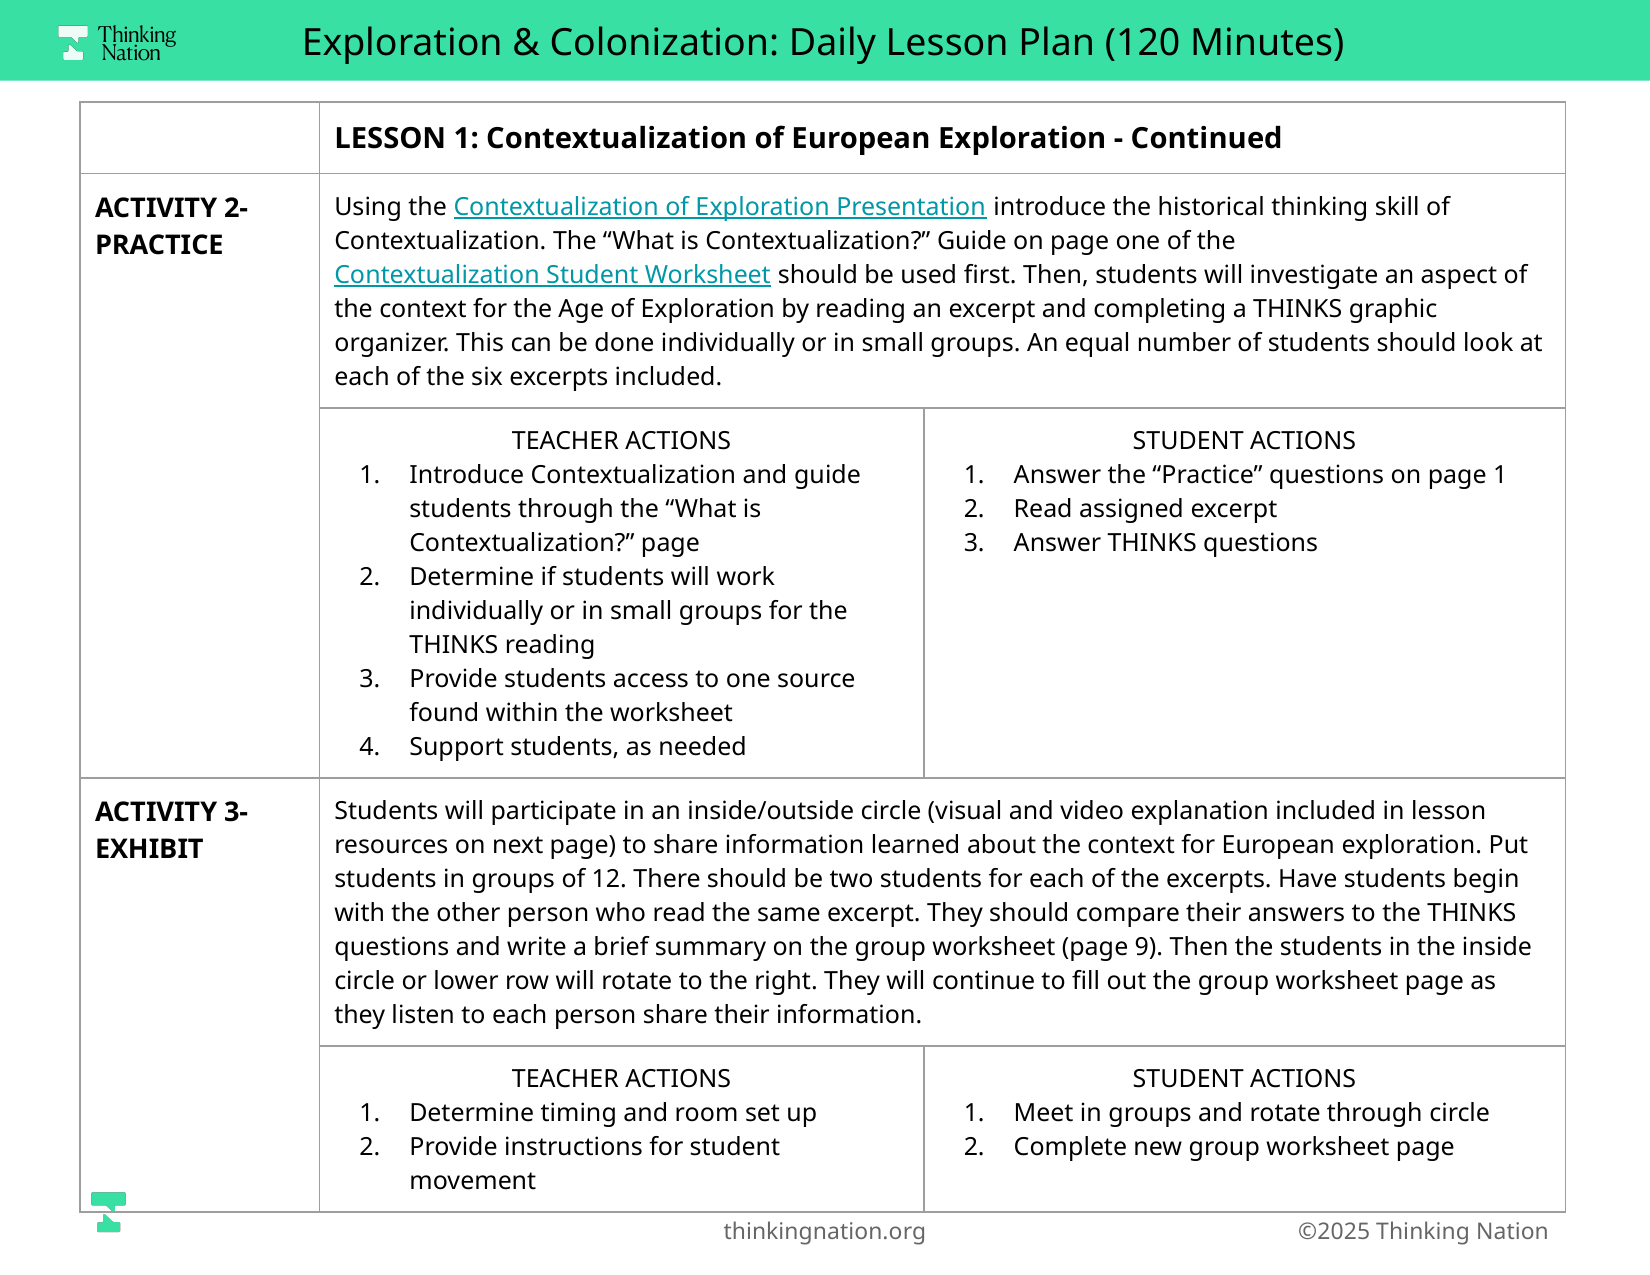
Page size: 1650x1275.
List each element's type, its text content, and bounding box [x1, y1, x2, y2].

table_header LESSON 1: Contextualization of European Exploration - Continued [320, 103, 1565, 173]
table_cell Using the Contextualization of Exploration Presentation introduce the historical thinking skill of Contextualization. The “What is Contextualization?” Guide on page one of the Contextualization Student Worksheet should be used first. Then, students will investigate an aspect of the context for the Age of Exploration by reading an excerpt and completing a THINKS graphic organizer. This can be done individually or in small groups. An equal number of students should look at each of the six excerpts included. [320, 174, 1565, 407]
table_cell STUDENT ACTIONS Meet in groups and rotate through circle Complete new group worksheet page [925, 1047, 1565, 1211]
picture [45, 14, 180, 71]
table_cell ACTIVITY 3- EXHIBIT [81, 779, 319, 1211]
text_box ©2025 Thinking Nation [1174, 1213, 1566, 1240]
text_box Exploration & Colonization: Daily Lesson Plan (120 Minutes) [0, 0, 1650, 81]
table_cell Students will participate in an inside/outside circle (visual and video explanation included in lesson resources on next page) to share information learned about the context for European exploration. Put students in groups of 12. There should be two students for each of the excerpts. Have students begin with the other person who read the same excerpt. They should compare their answers to the THINKS questions and write a brief summary on the group worksheet (page 9). Then the students in the inside circle or lower row will rotate to the right. They will continue to fill out the group worksheet page as they listen to each person share their information. [320, 779, 1565, 1045]
table_header [81, 103, 319, 173]
table_cell TEACHER ACTIONS Introduce Contextualization and guide students through the “What is Contextualization?” page Determine if students will work individually or in small groups for the THINKS reading Provide students access to one source found within the worksheet Support students, as needed [320, 409, 923, 777]
table_cell ACTIVITY 2- PRACTICE [81, 174, 319, 777]
table_cell TEACHER ACTIONS Determine timing and room set up Provide instructions for student movement [320, 1047, 923, 1211]
table_cell STUDENT ACTIONS Answer the “Practice” questions on page 1 Read assigned excerpt Answer THINKS questions [925, 409, 1565, 777]
text_box thinkingnation.org [629, 1213, 1021, 1240]
picture [80, 1184, 136, 1240]
